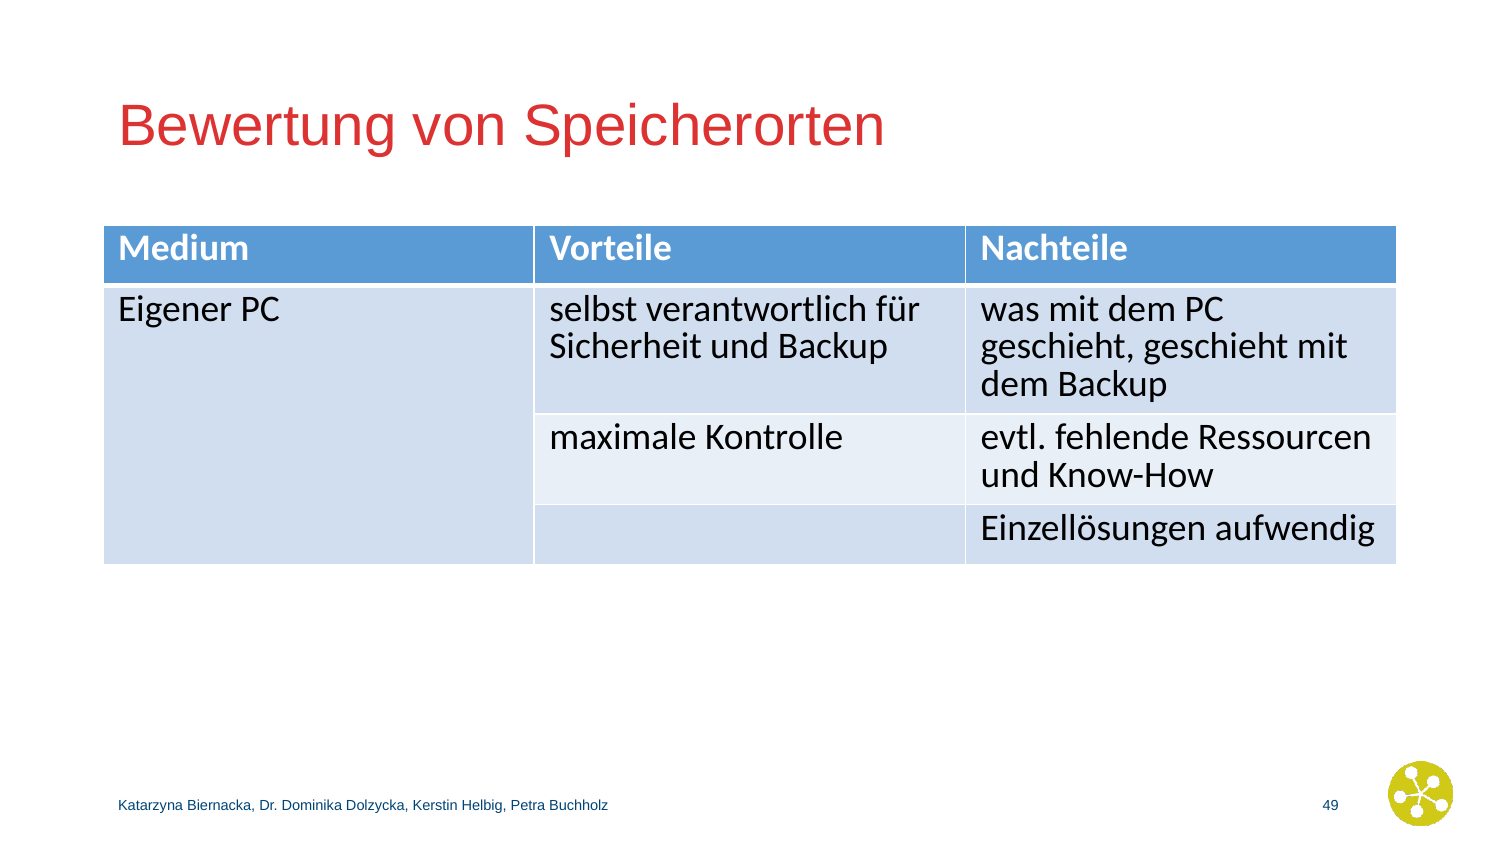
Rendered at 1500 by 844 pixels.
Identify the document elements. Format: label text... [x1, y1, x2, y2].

table_cell maximale Kontrolle [535, 415, 965, 504]
table_cell evtl. fehlende Ressourcen und Know-How [966, 415, 1396, 504]
table_cell selbst verantwortlich für Sicherheit und Backup [535, 288, 965, 413]
table_cell Einzellösungen aufwendig [966, 505, 1396, 564]
table_header Nachteile [966, 226, 1396, 283]
title Bewertung von Speicherorten [103, 44, 1397, 208]
table_header Medium [104, 226, 533, 283]
slide_number 48 [1016, 782, 1354, 827]
table_cell Eigener PC [104, 288, 533, 564]
table_header Vorteile [535, 226, 965, 283]
table_cell was mit dem PC geschieht, geschieht mit dem Backup [966, 288, 1396, 413]
picture [1388, 761, 1453, 826]
footer Katarzyna Biernacka, Dr. Dominika Dolzycka, Kerstin Helbig, Petra Buchholz [103, 782, 742, 827]
table_cell [535, 505, 965, 564]
